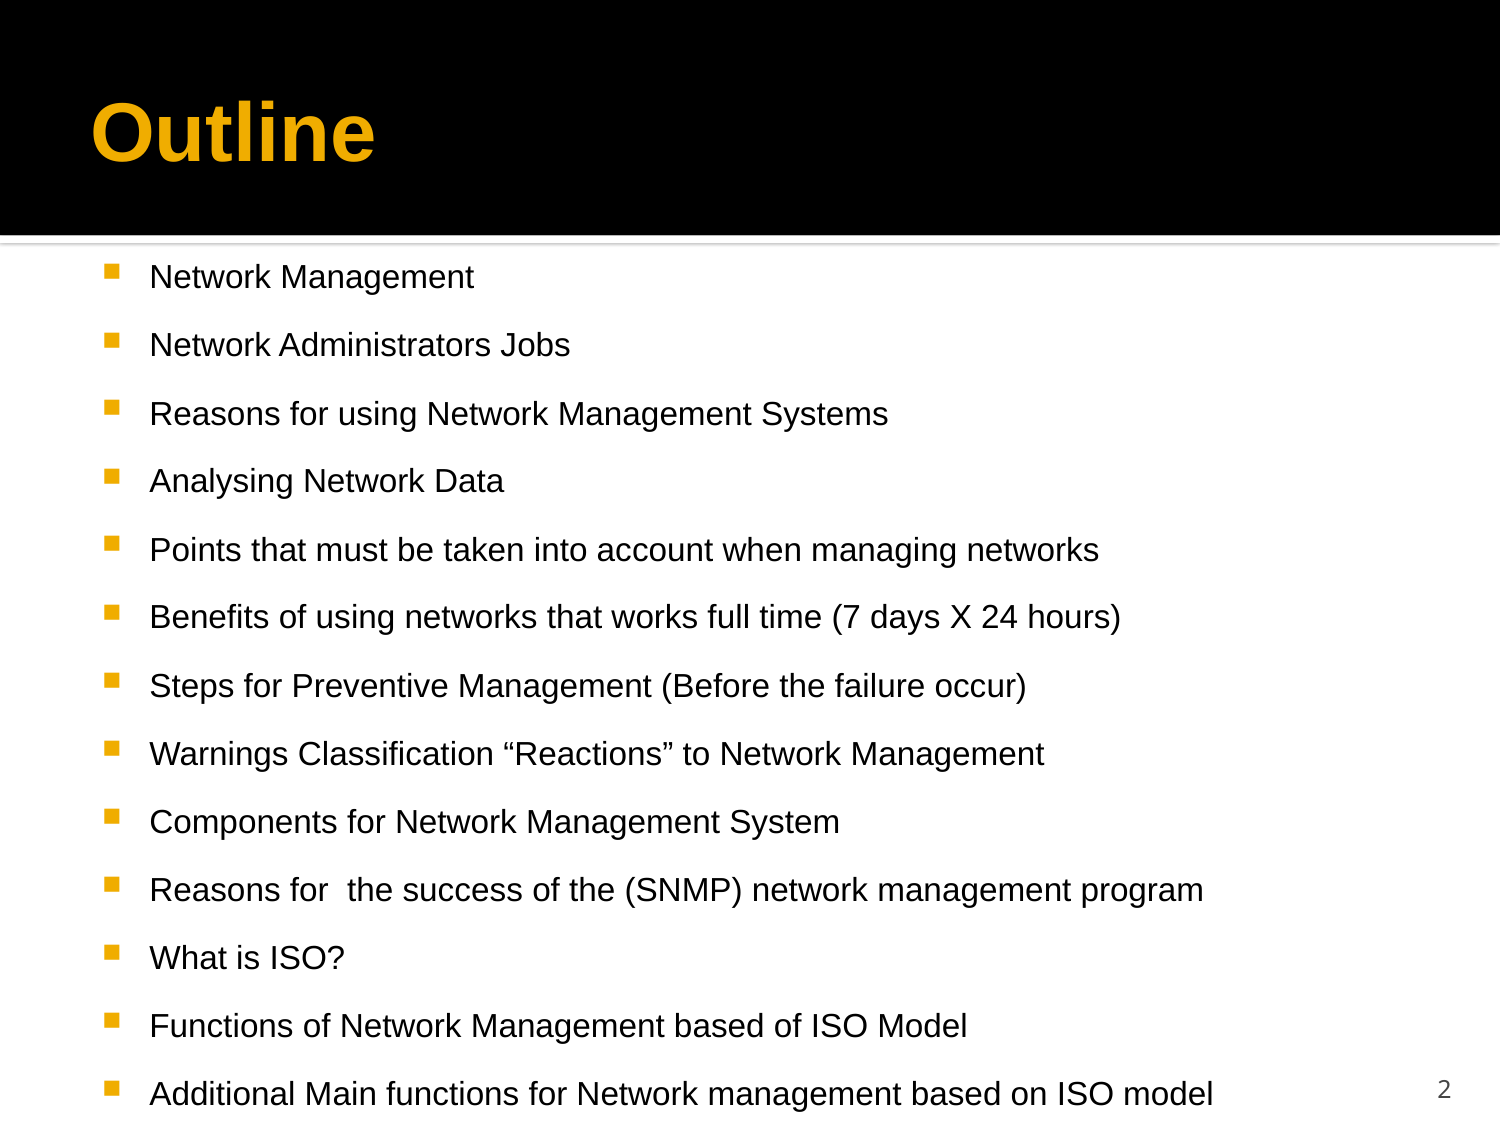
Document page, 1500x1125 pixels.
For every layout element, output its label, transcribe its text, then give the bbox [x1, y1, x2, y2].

list Network Management Network Administrators Jobs Reasons for using Network Management Systems Analysing Network Data Points that must be taken into account when managing networks Benefits of using networks that works full time (7 days X 24 hours) Steps for Preventive Management (Before the failure occur) Warnings Classification “Reactions” to Network Management Components for Network Management System Reasons for the success of the (SNMP) network management program What is ISO? Functions of Network Management based of ISO Model Additional Main functions for Network management based on ISO model [75, 212, 1425, 1125]
title Outline [75, 25, 1425, 212]
slide_number 2 [1345, 1062, 1467, 1108]
